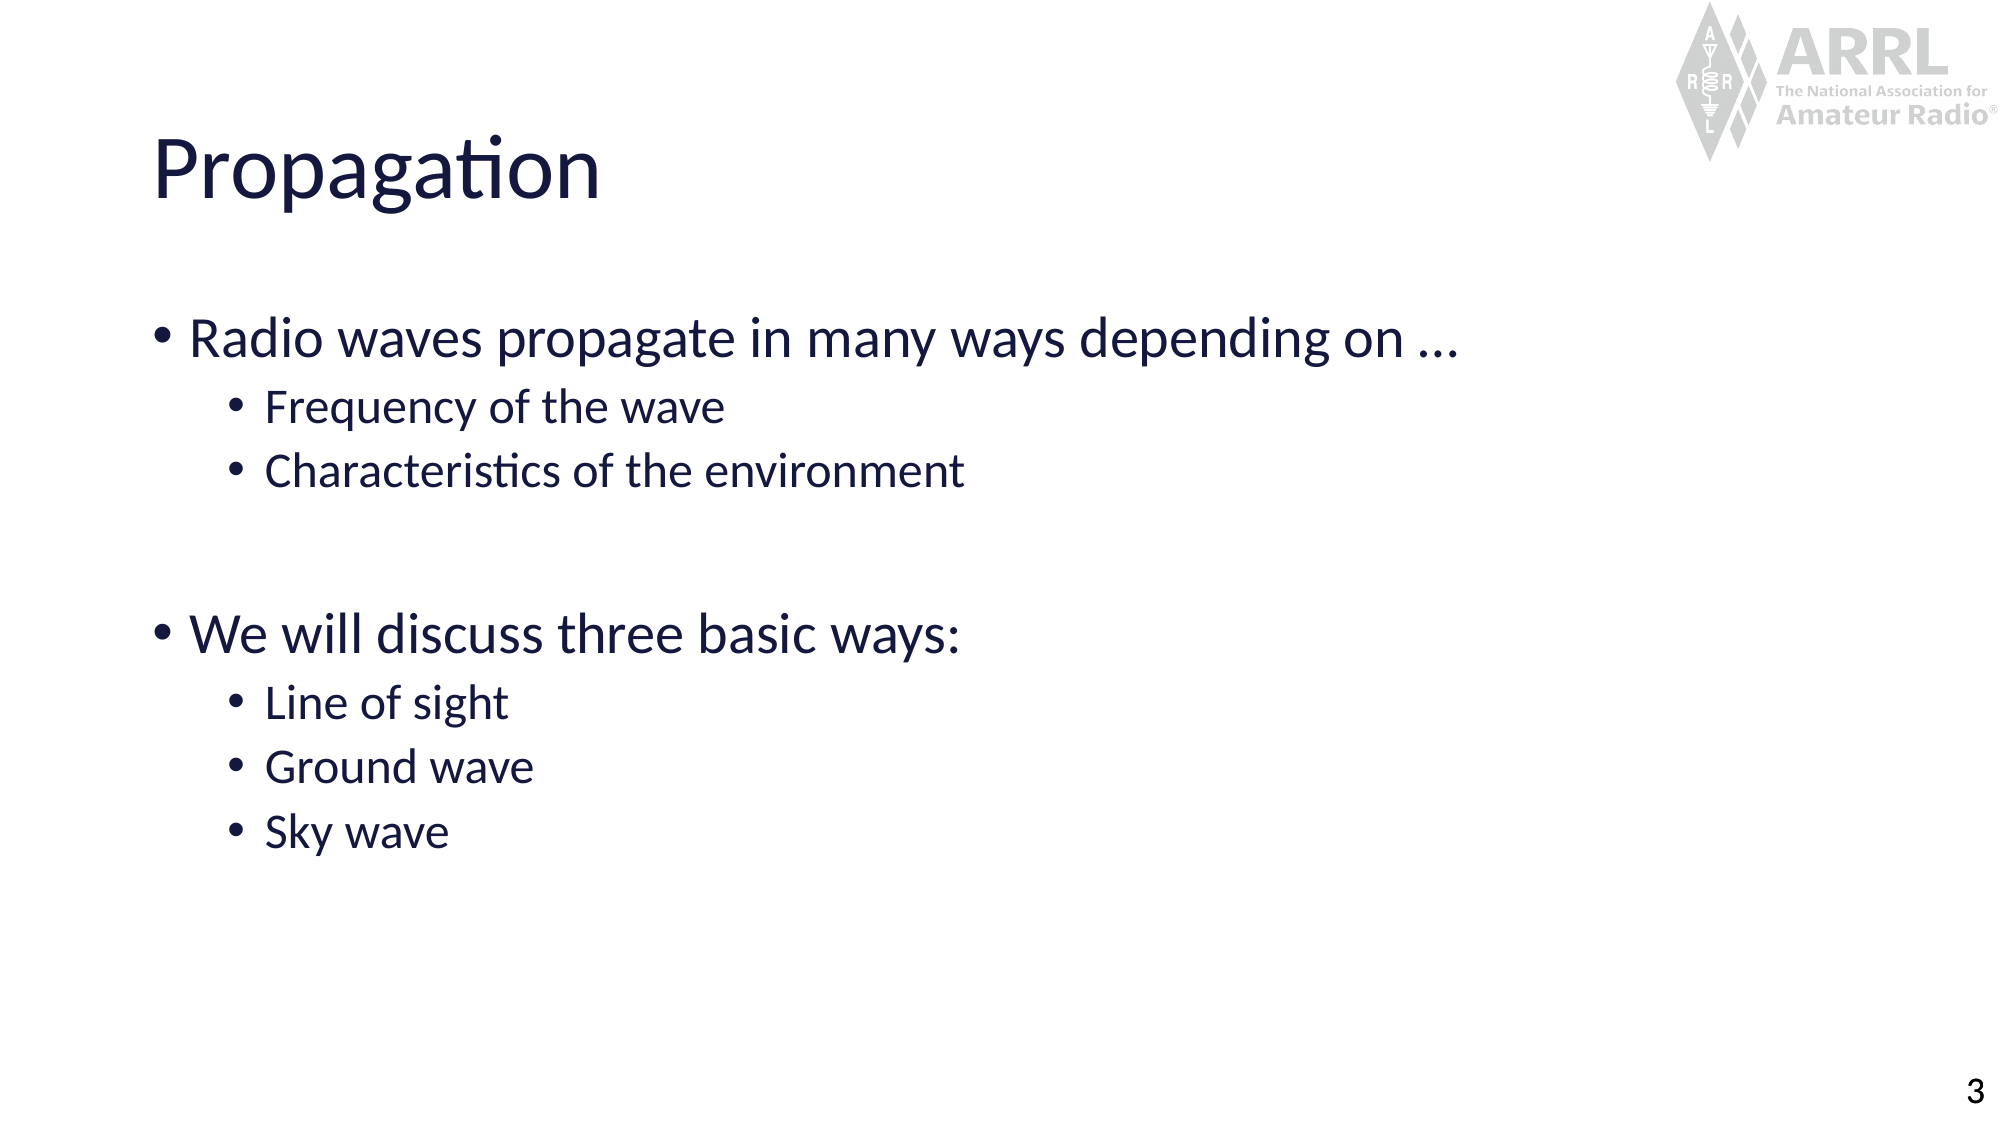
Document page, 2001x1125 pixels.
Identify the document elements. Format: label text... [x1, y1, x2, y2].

picture [1674, 0, 2000, 164]
list Radio waves propagate in many ways depending on … Frequency of the wave Characteristics of the environment We will discuss three basic ways: Line of sight Ground wave Sky wave [137, 299, 1863, 1014]
title Propagation [137, 59, 1863, 278]
